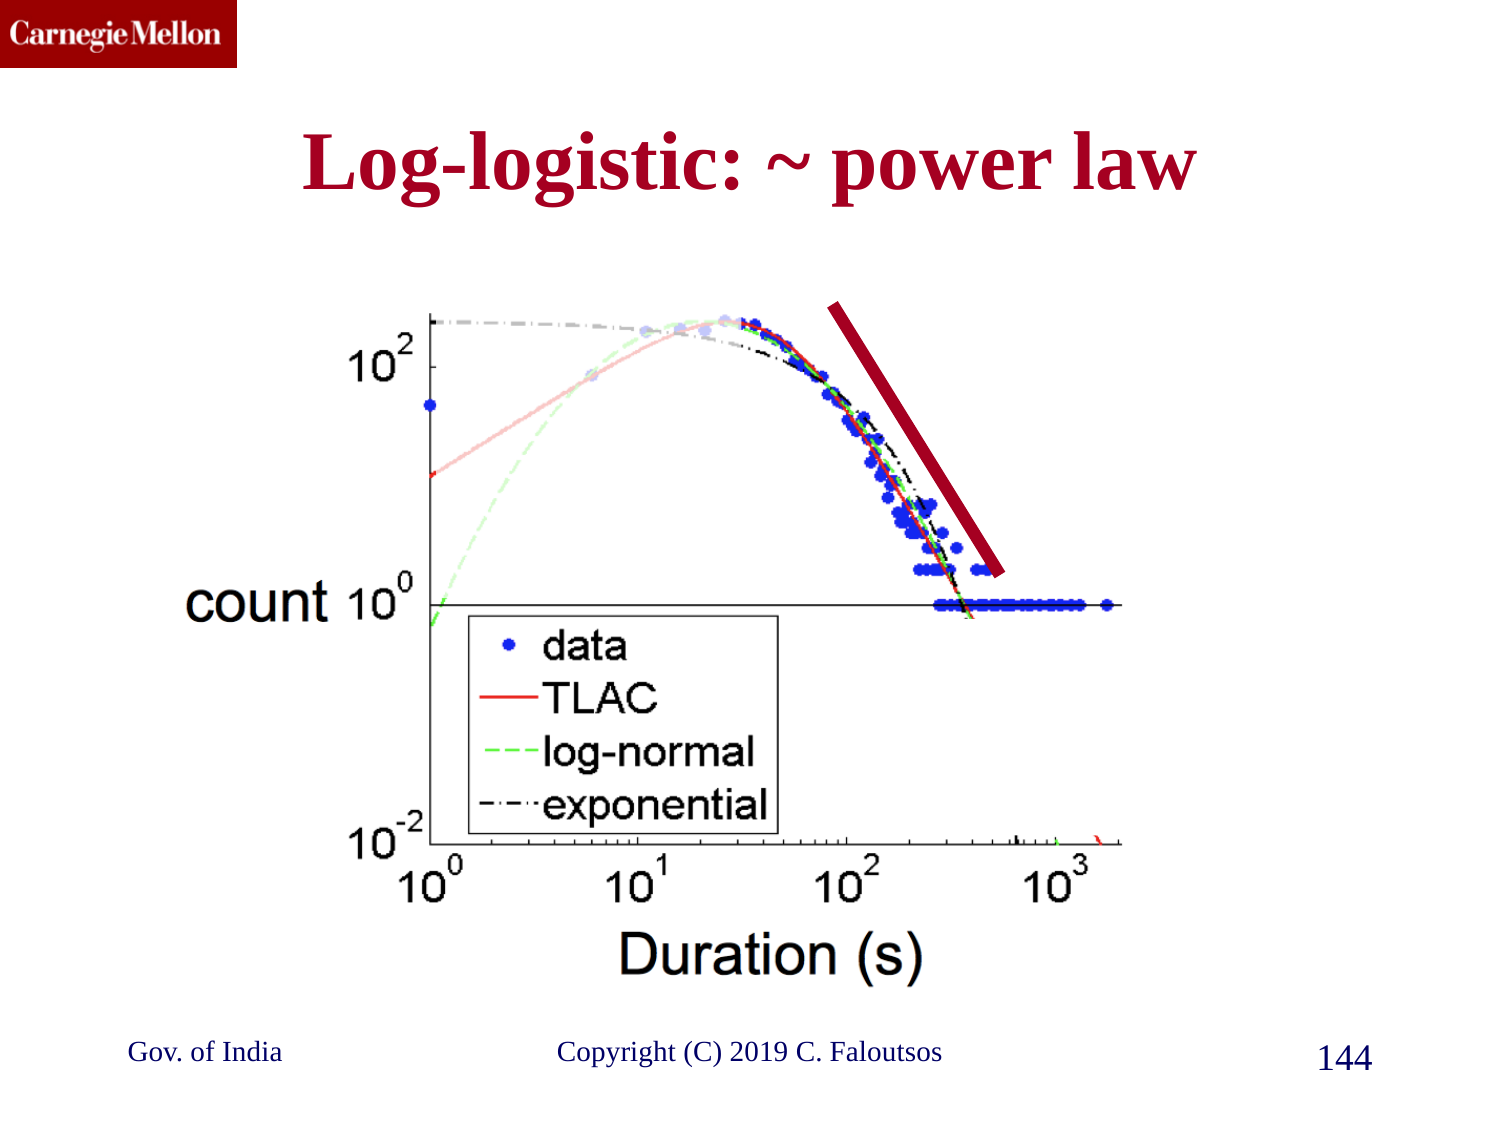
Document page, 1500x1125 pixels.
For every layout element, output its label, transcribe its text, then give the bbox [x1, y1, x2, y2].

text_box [832, 304, 1001, 576]
picture [106, 267, 1330, 999]
title Log-logistic: ~ power law [112, 99, 1388, 213]
slide_number 144 [1074, 1024, 1388, 1101]
footer Copyright (C) 2019 C. Faloutsos [512, 1024, 988, 1101]
picture [0, 0, 237, 68]
slide_number Gov. of India [112, 1024, 426, 1101]
